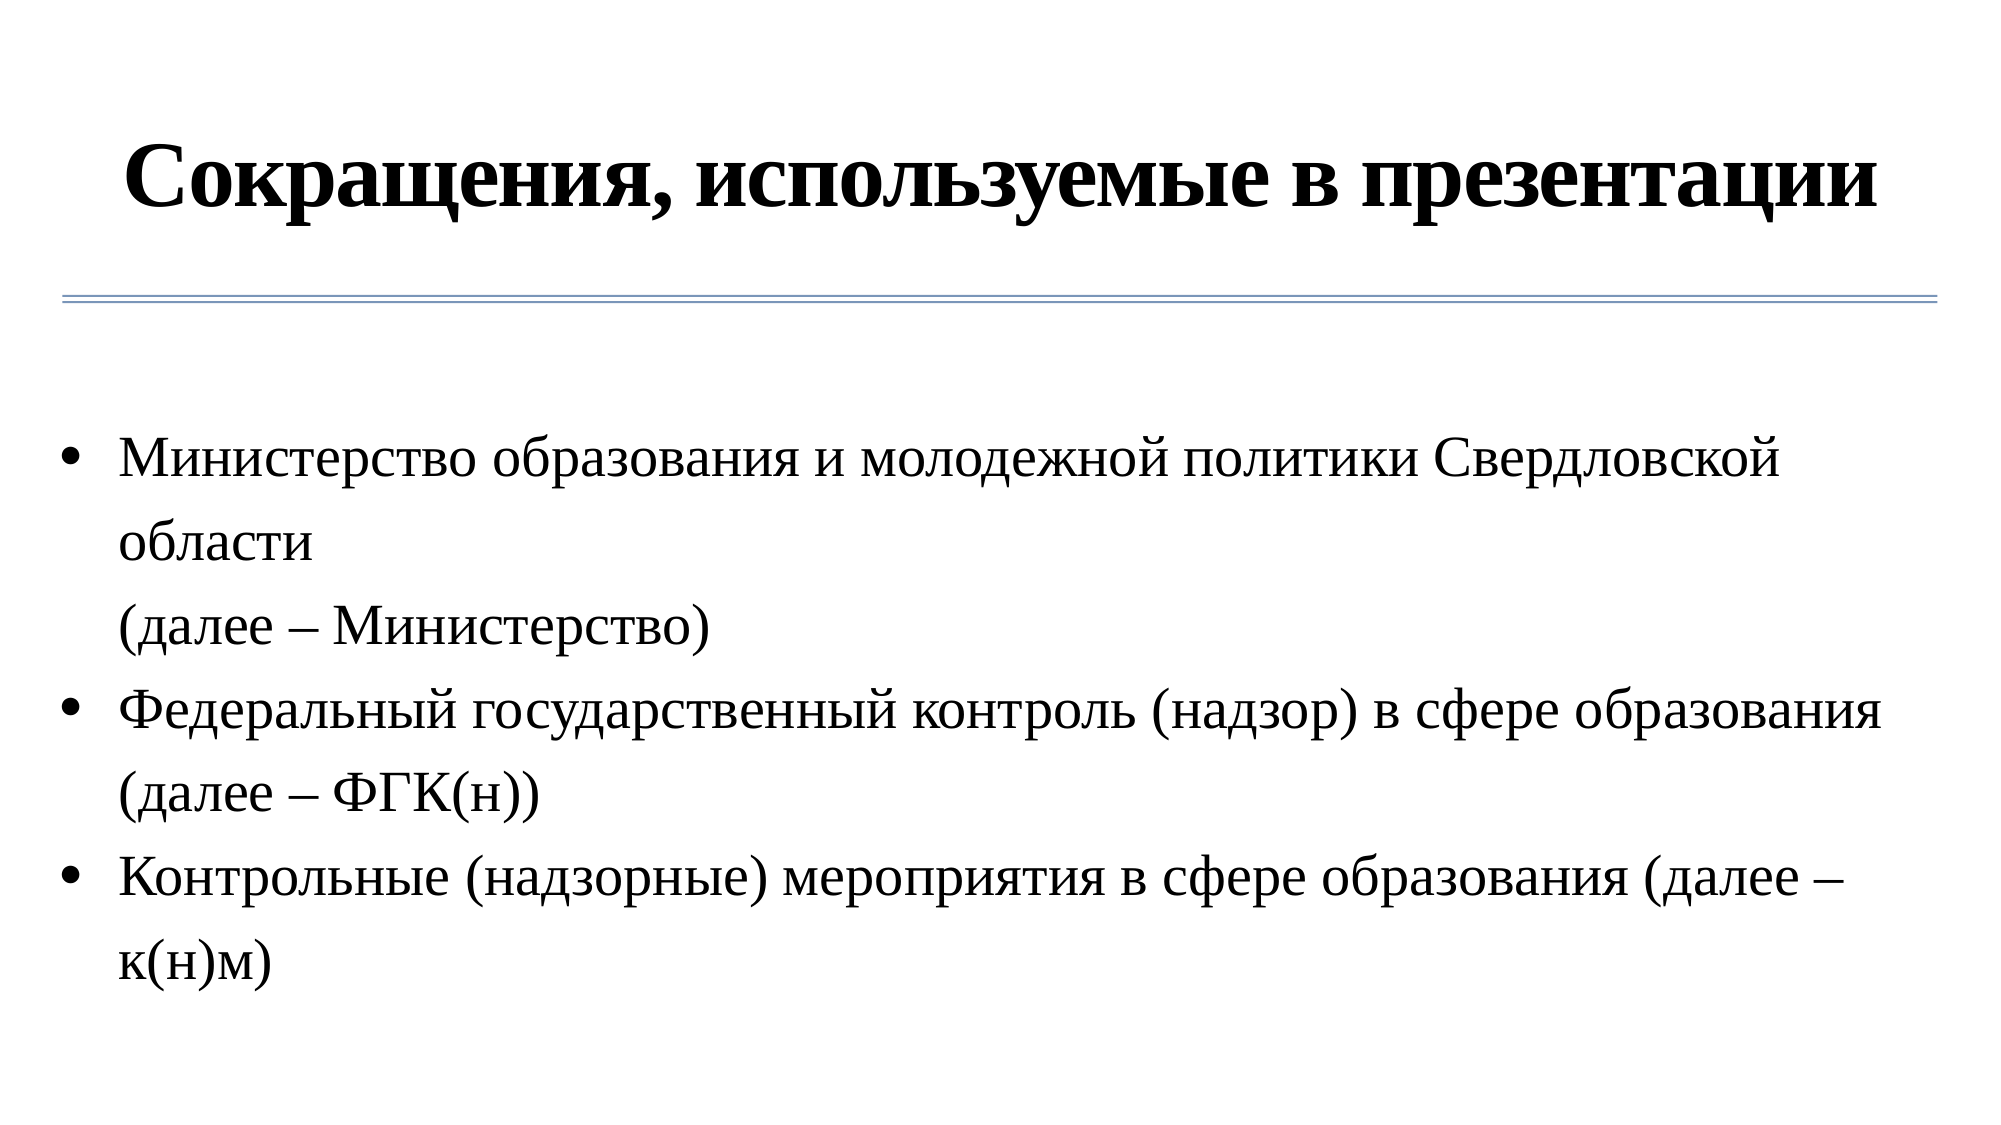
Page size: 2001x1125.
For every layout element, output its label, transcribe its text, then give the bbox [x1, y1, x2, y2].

title Сокращения, используемые в презентации [54, 50, 1947, 287]
list Министерство образования и молодежной политики Свердловской области (далее – Министерство) Федеральный государственный контроль (надзор) в сфере образования (далее – ФГК(н)) Контрольные (надзорные) мероприятия в сфере образования (далее – к(н)м) [49, 322, 1947, 1074]
